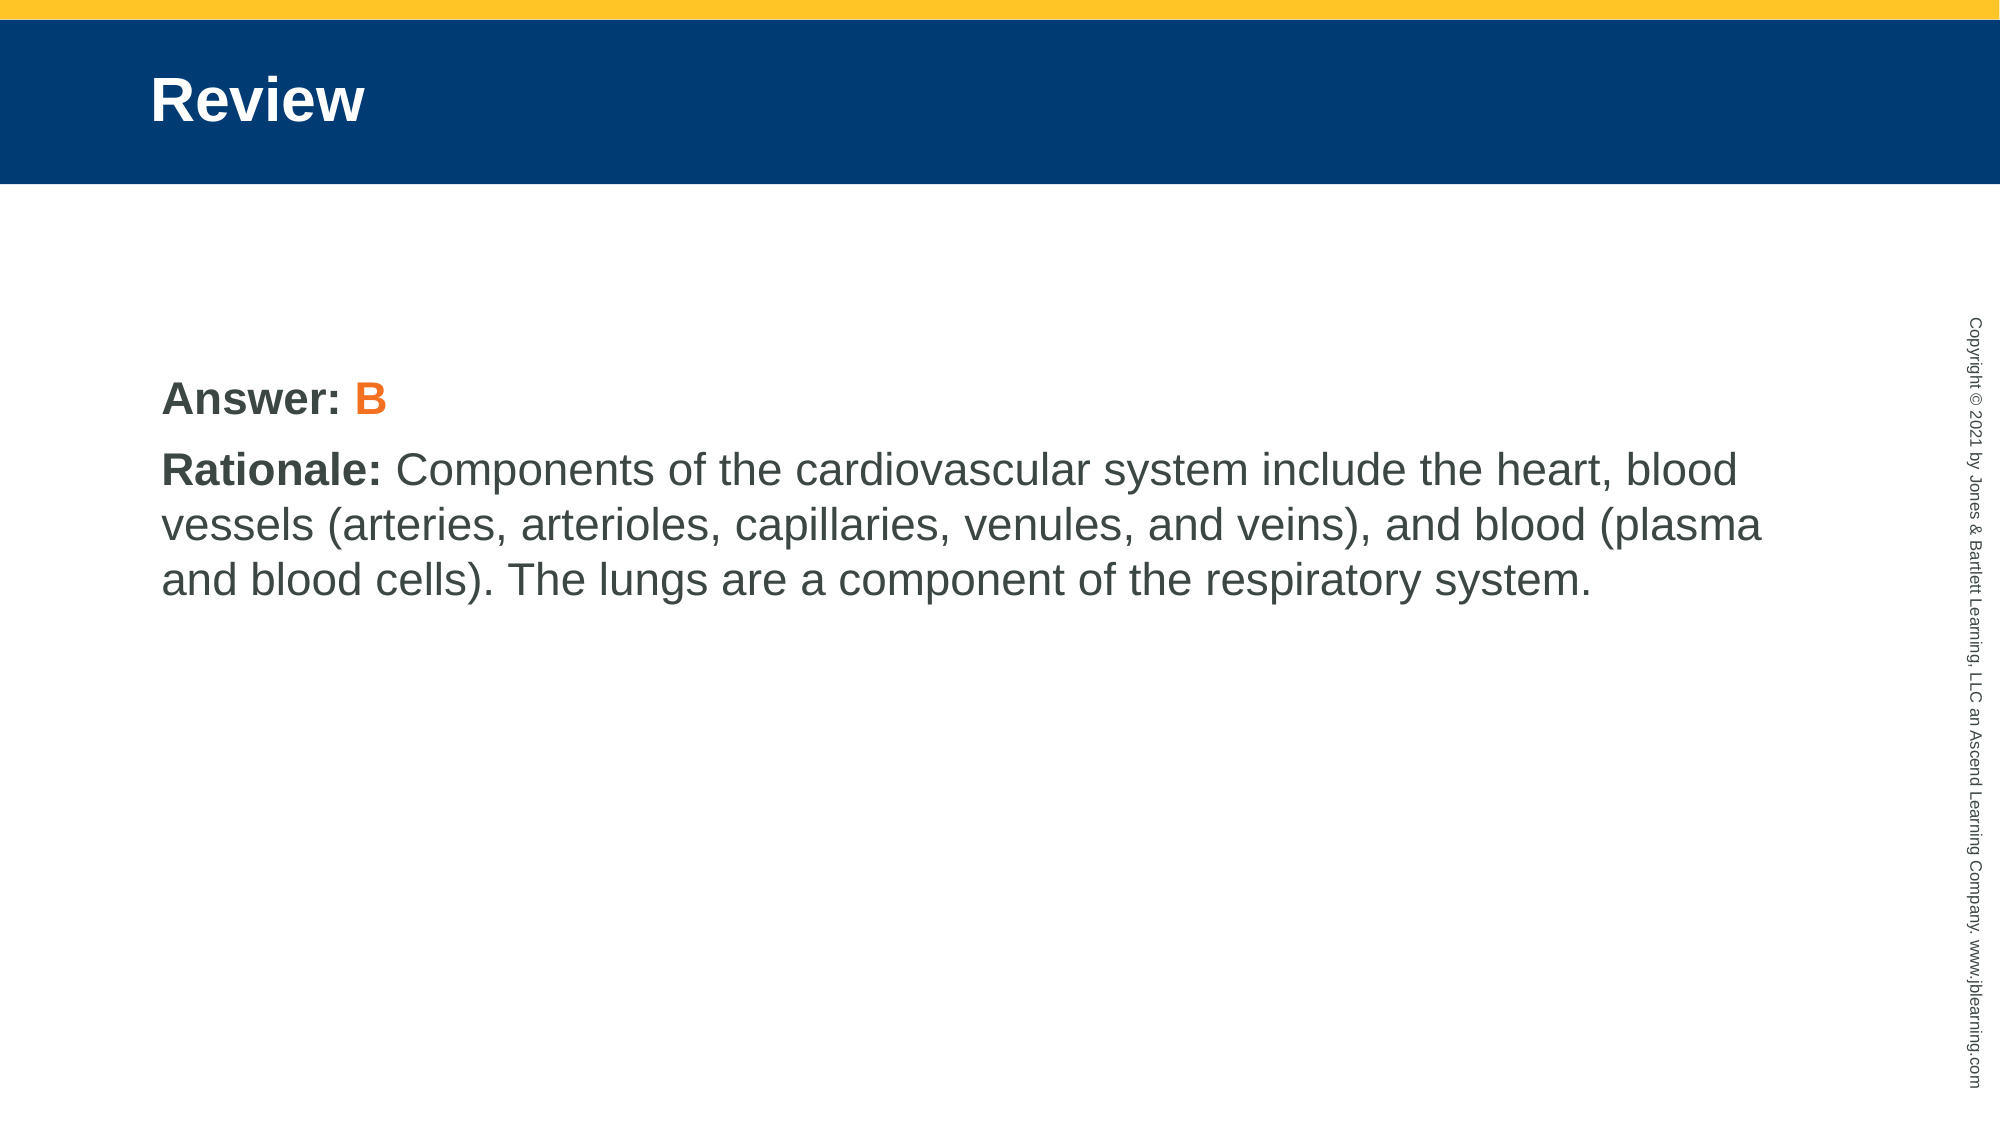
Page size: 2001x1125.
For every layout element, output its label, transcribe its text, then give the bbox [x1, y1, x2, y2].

title Review [0, 19, 2000, 185]
list Answer: B Rationale: Components of the cardiovascular system include the heart, blood vessels (arteries, arterioles, capillaries, venules, and veins), and blood (plasma and blood cells). The lungs are a component of the respiratory system. [146, 361, 1859, 1016]
